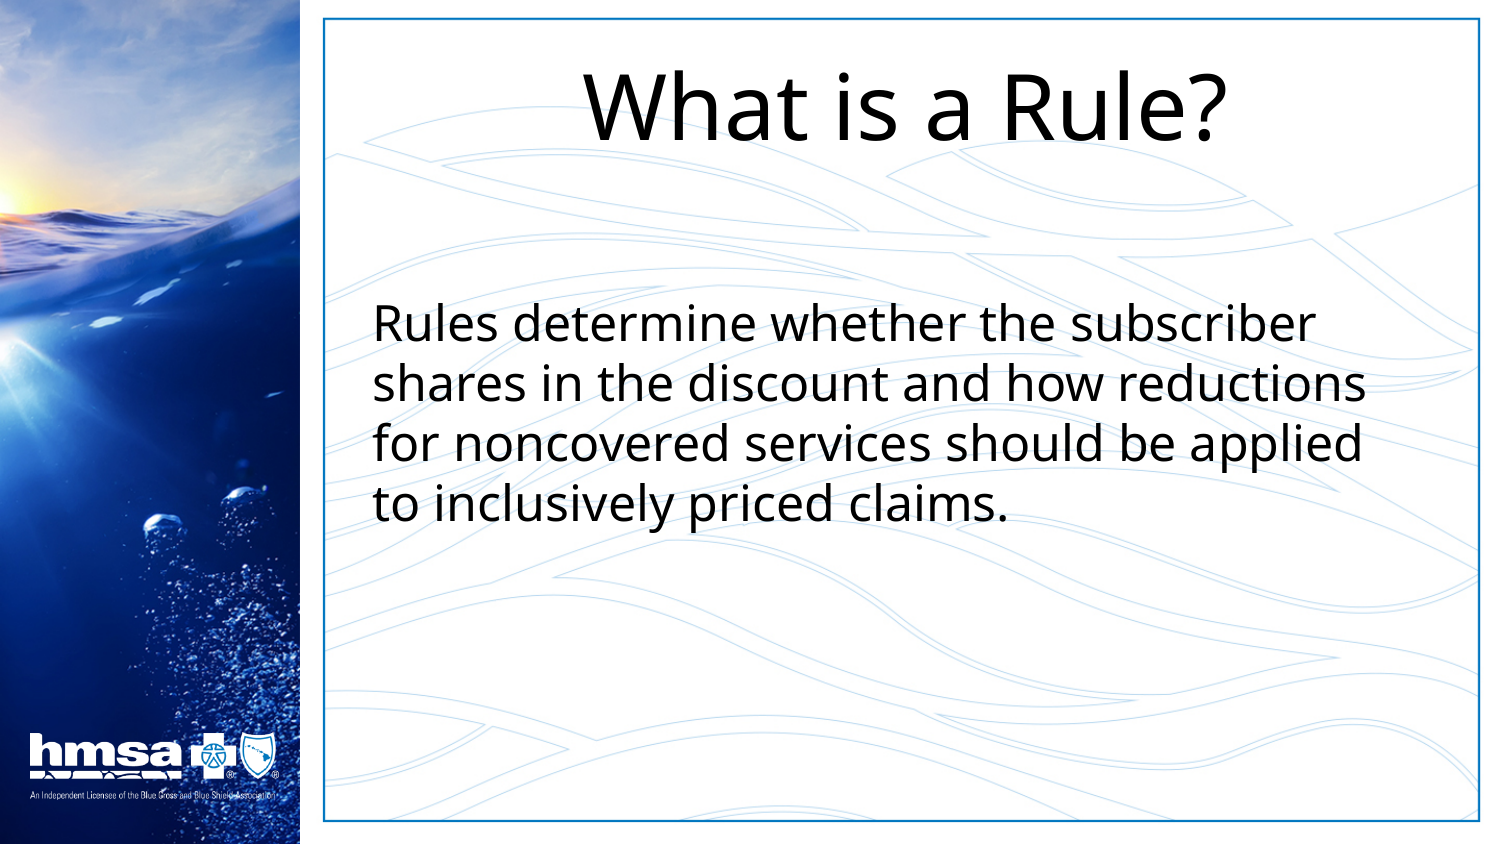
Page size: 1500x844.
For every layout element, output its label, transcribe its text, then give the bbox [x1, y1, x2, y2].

title What is a Rule? [357, 33, 1454, 175]
picture [0, 0, 1500, 844]
list Rules determine whether the subscriber shares in the discount and how reductions for noncovered services should be applied to inclusively priced claims. [357, 284, 1425, 754]
